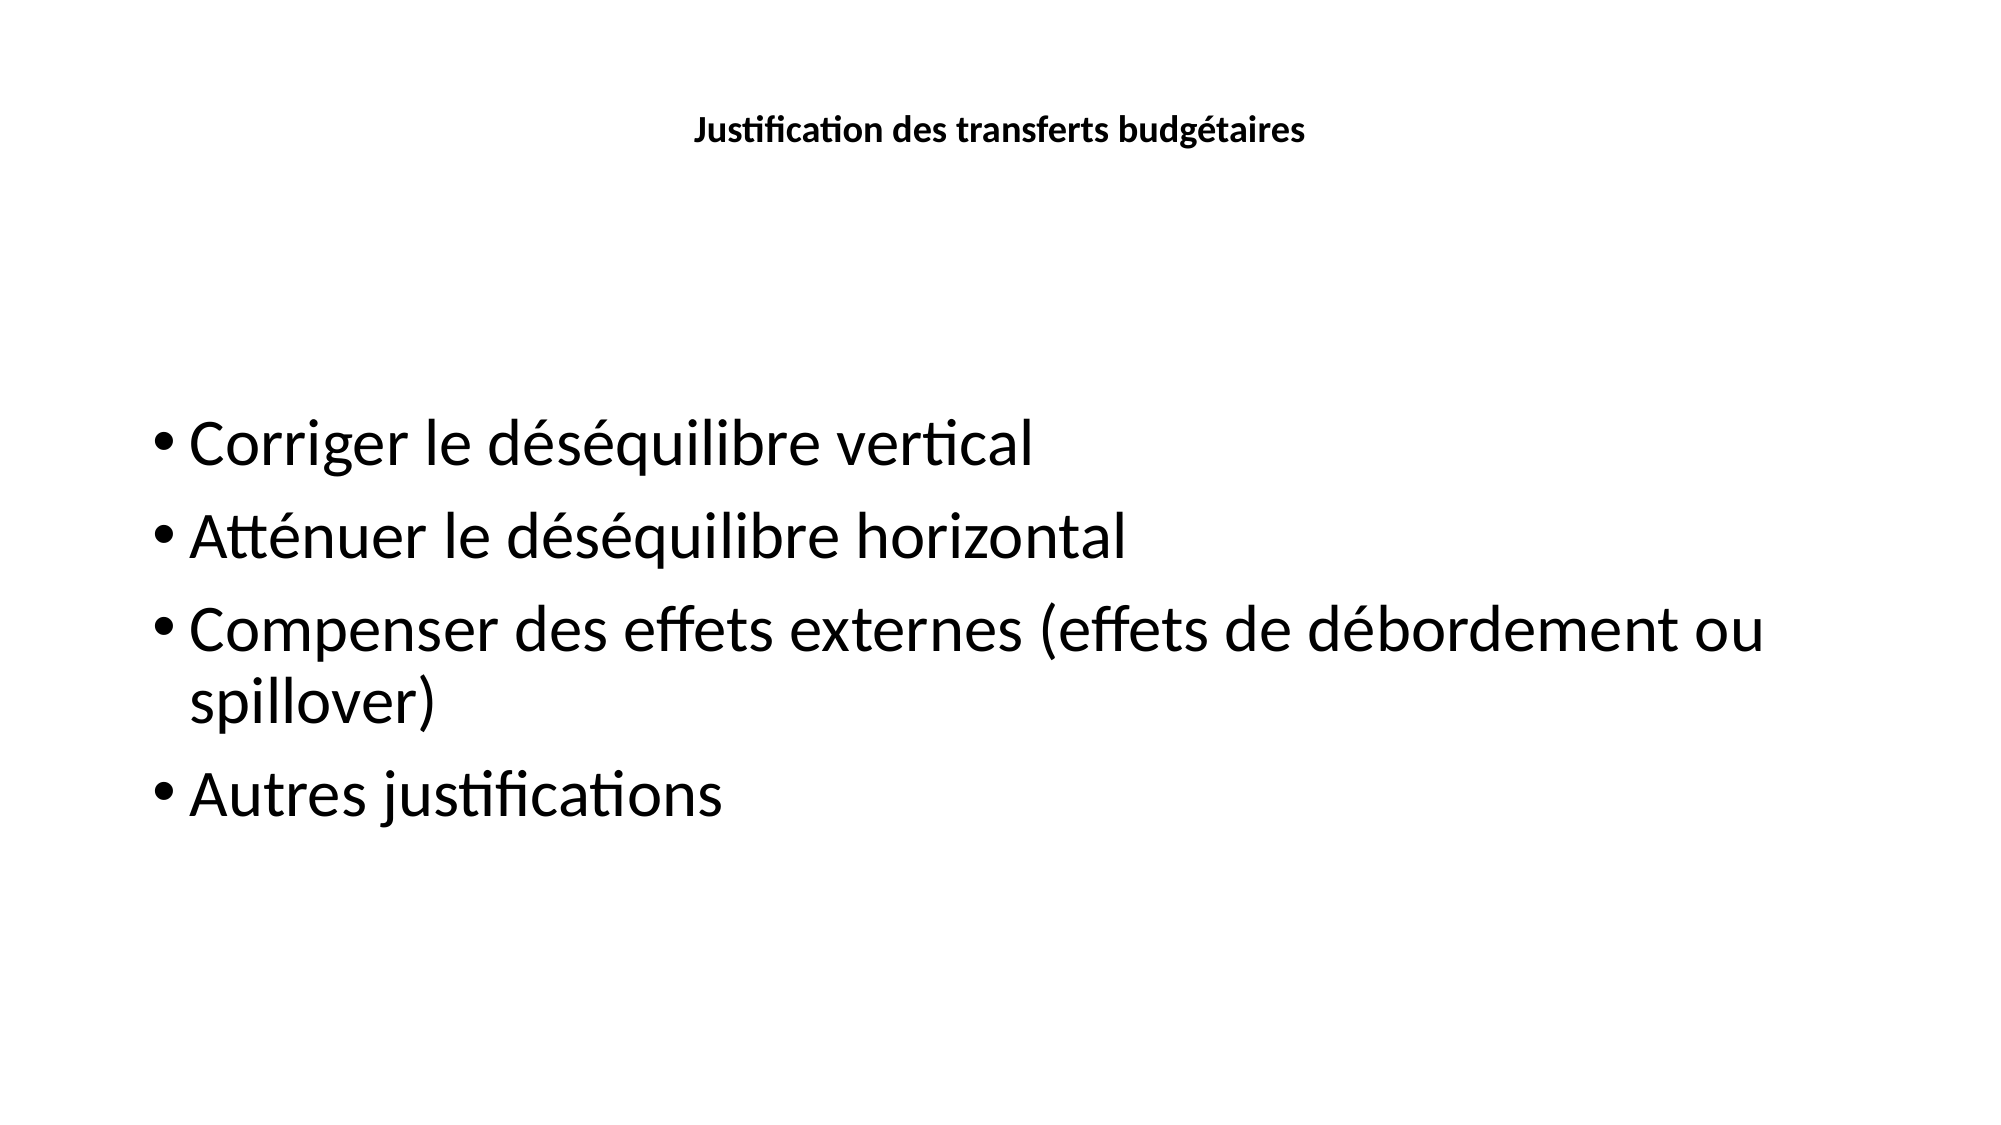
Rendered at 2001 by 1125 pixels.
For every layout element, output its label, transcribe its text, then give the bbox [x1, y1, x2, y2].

list Corriger le déséquilibre vertical Atténuer le déséquilibre horizontal Compenser des effets externes (effets de débordement ou spillover) Autres justifications [137, 299, 1863, 1014]
title Justification des transferts budgétaires [137, 59, 1863, 196]
